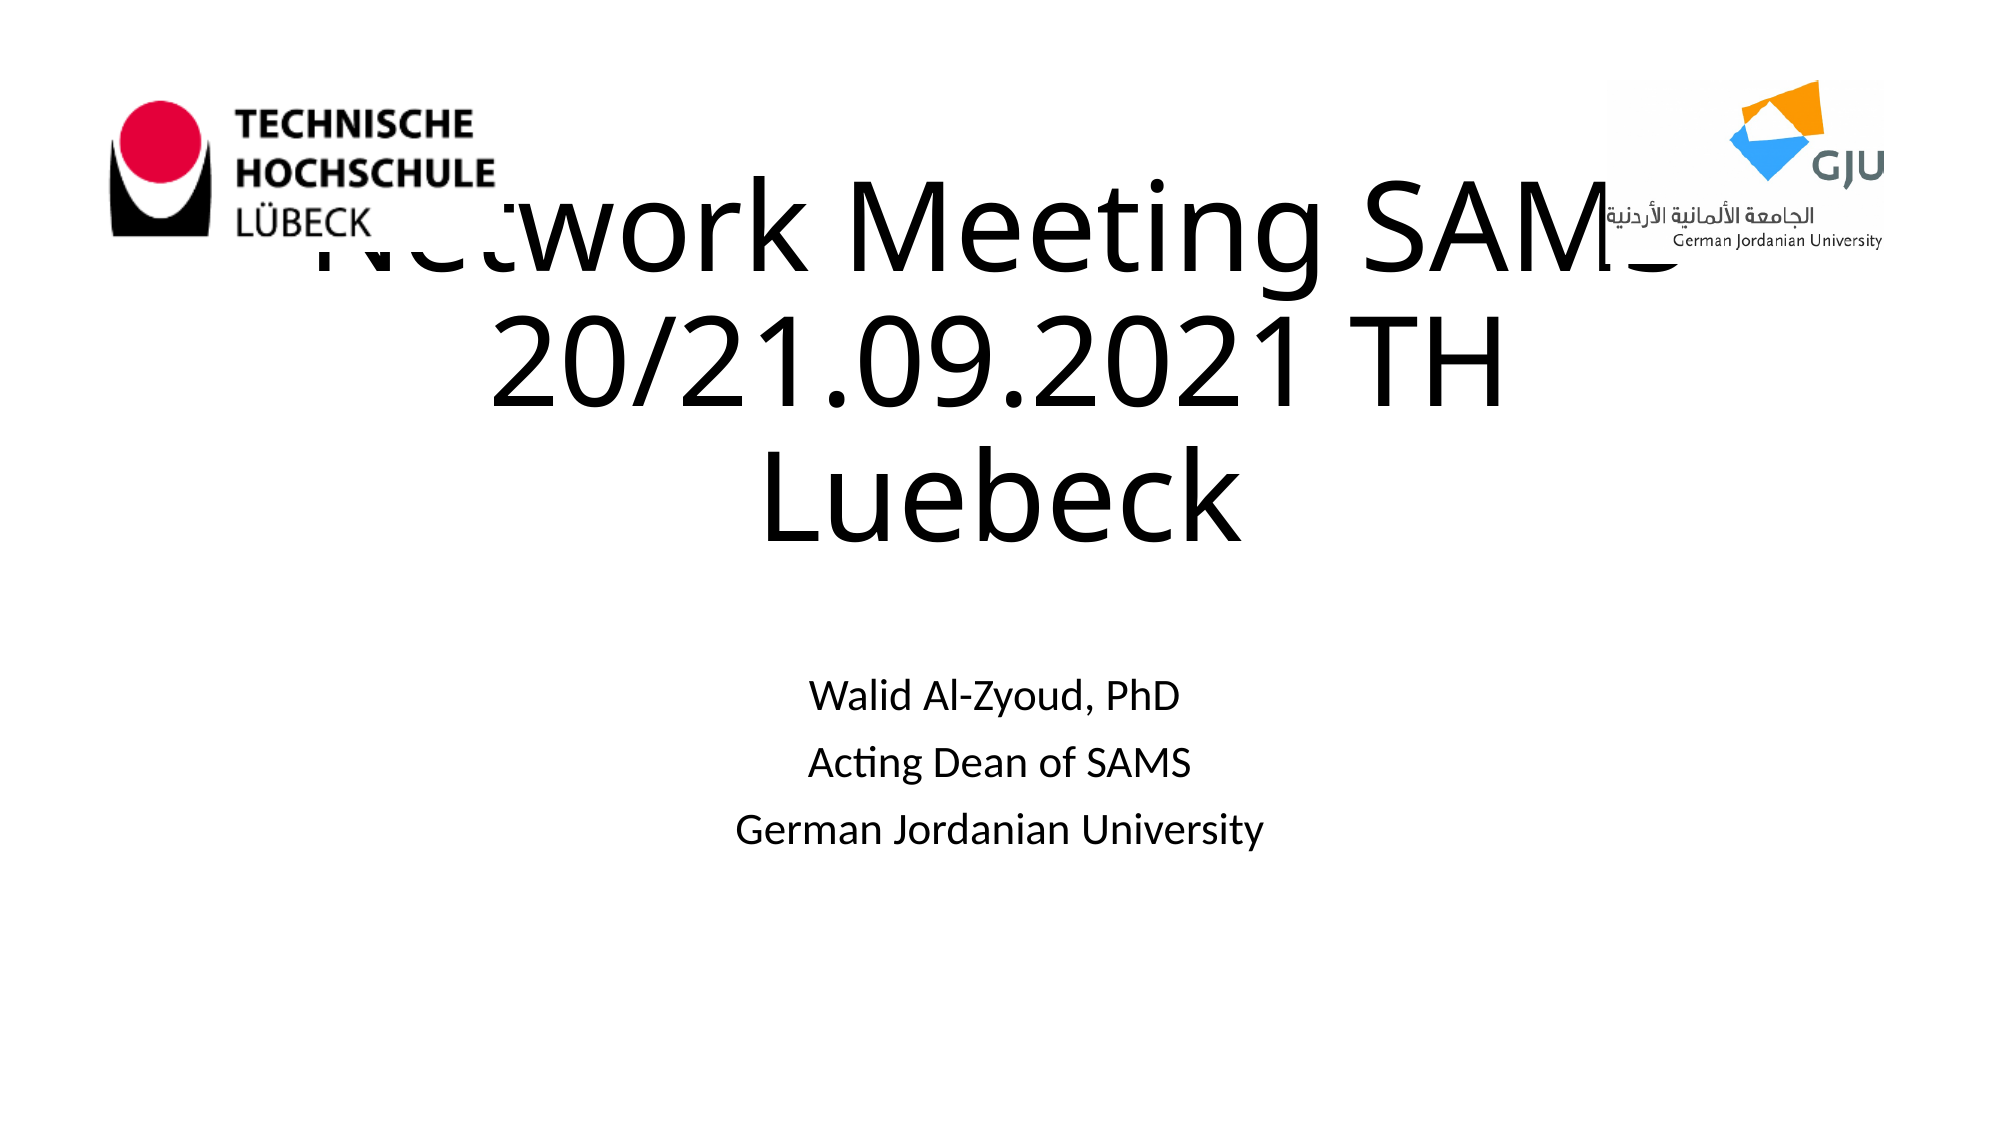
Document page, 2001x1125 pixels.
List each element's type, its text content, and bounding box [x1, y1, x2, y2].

subtitle Walid Al-Zyoud, PhD Acting Dean of SAMS German Jordanian University [249, 590, 1750, 863]
picture [94, 86, 505, 252]
picture [1605, 74, 1895, 264]
title Network Meeting SAMS 20/21.09.2021 TH Luebeck [249, 184, 1750, 576]
